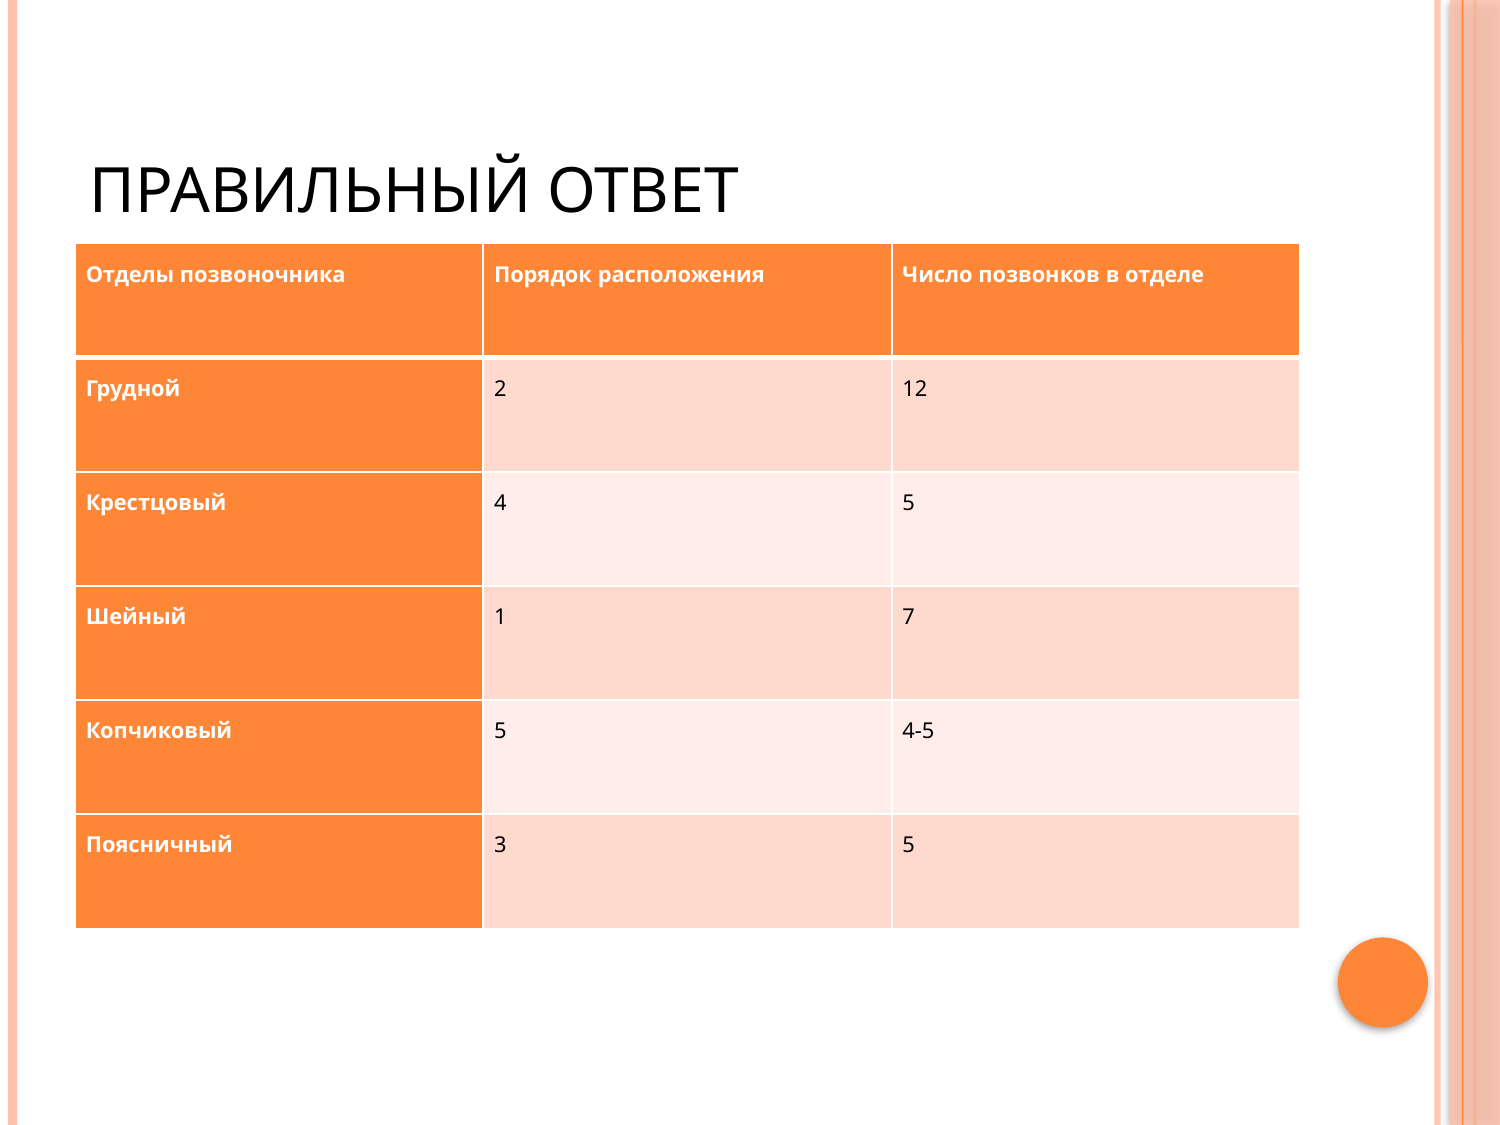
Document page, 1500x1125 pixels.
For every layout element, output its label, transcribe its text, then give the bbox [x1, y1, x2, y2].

table_header Порядок расположения [484, 244, 891, 355]
table_cell Поясничный [76, 815, 482, 928]
table_cell 5 [893, 473, 1299, 585]
title Правильный ответ [75, 45, 1300, 233]
table_cell 5 [484, 701, 891, 813]
table_cell Шейный [76, 587, 482, 699]
table_header Отделы позвоночника [76, 244, 482, 355]
table_cell 2 [484, 360, 891, 471]
table_cell 12 [893, 360, 1299, 471]
table_cell Крестцовый [76, 473, 482, 585]
table_cell 4-5 [893, 701, 1299, 813]
table_header Число позвонков в отделе [893, 244, 1299, 355]
table_cell 7 [893, 587, 1299, 699]
table_cell 5 [893, 815, 1299, 928]
table_cell 4 [484, 473, 891, 585]
table_cell 1 [484, 587, 891, 699]
table_cell Грудной [76, 360, 482, 471]
table_cell 3 [484, 815, 891, 928]
table_cell Копчиковый [76, 701, 482, 813]
